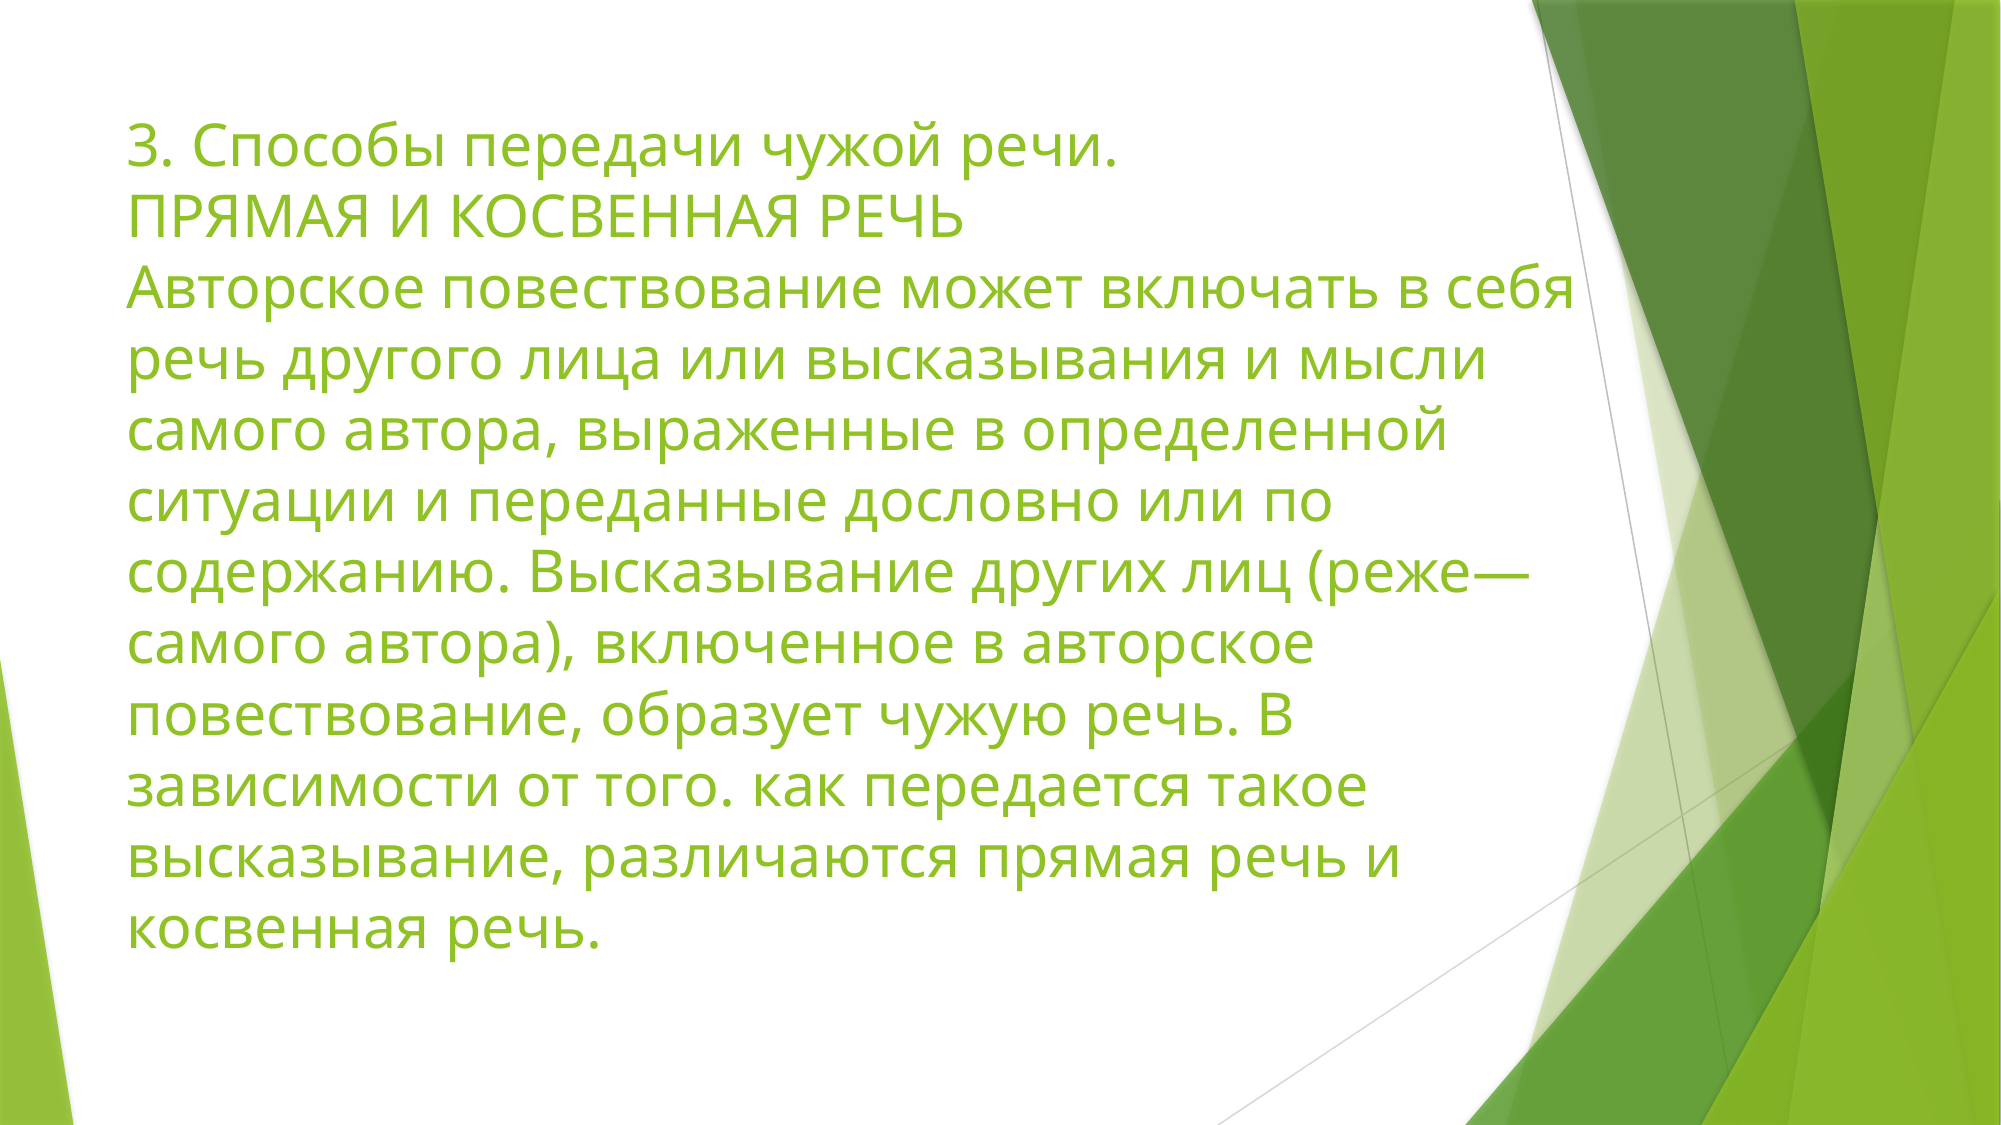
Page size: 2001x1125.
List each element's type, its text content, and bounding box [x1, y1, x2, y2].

title 3. Способы передачи чужой речи. ПРЯМАЯ И КОСВЕННАЯ РЕЧЬ Авторское повествование может включать в себя речь другого лица или высказывания и мысли самого автора, выраженные в определенной ситуации и переданные дословно или по содержанию. Высказывание других лиц (реже—самого автора), включенное в авторское повествование, образует чужую речь. В зависимости от того. как передается такое высказывание, различаются прямая речь и косвенная речь. [111, 99, 1673, 1046]
